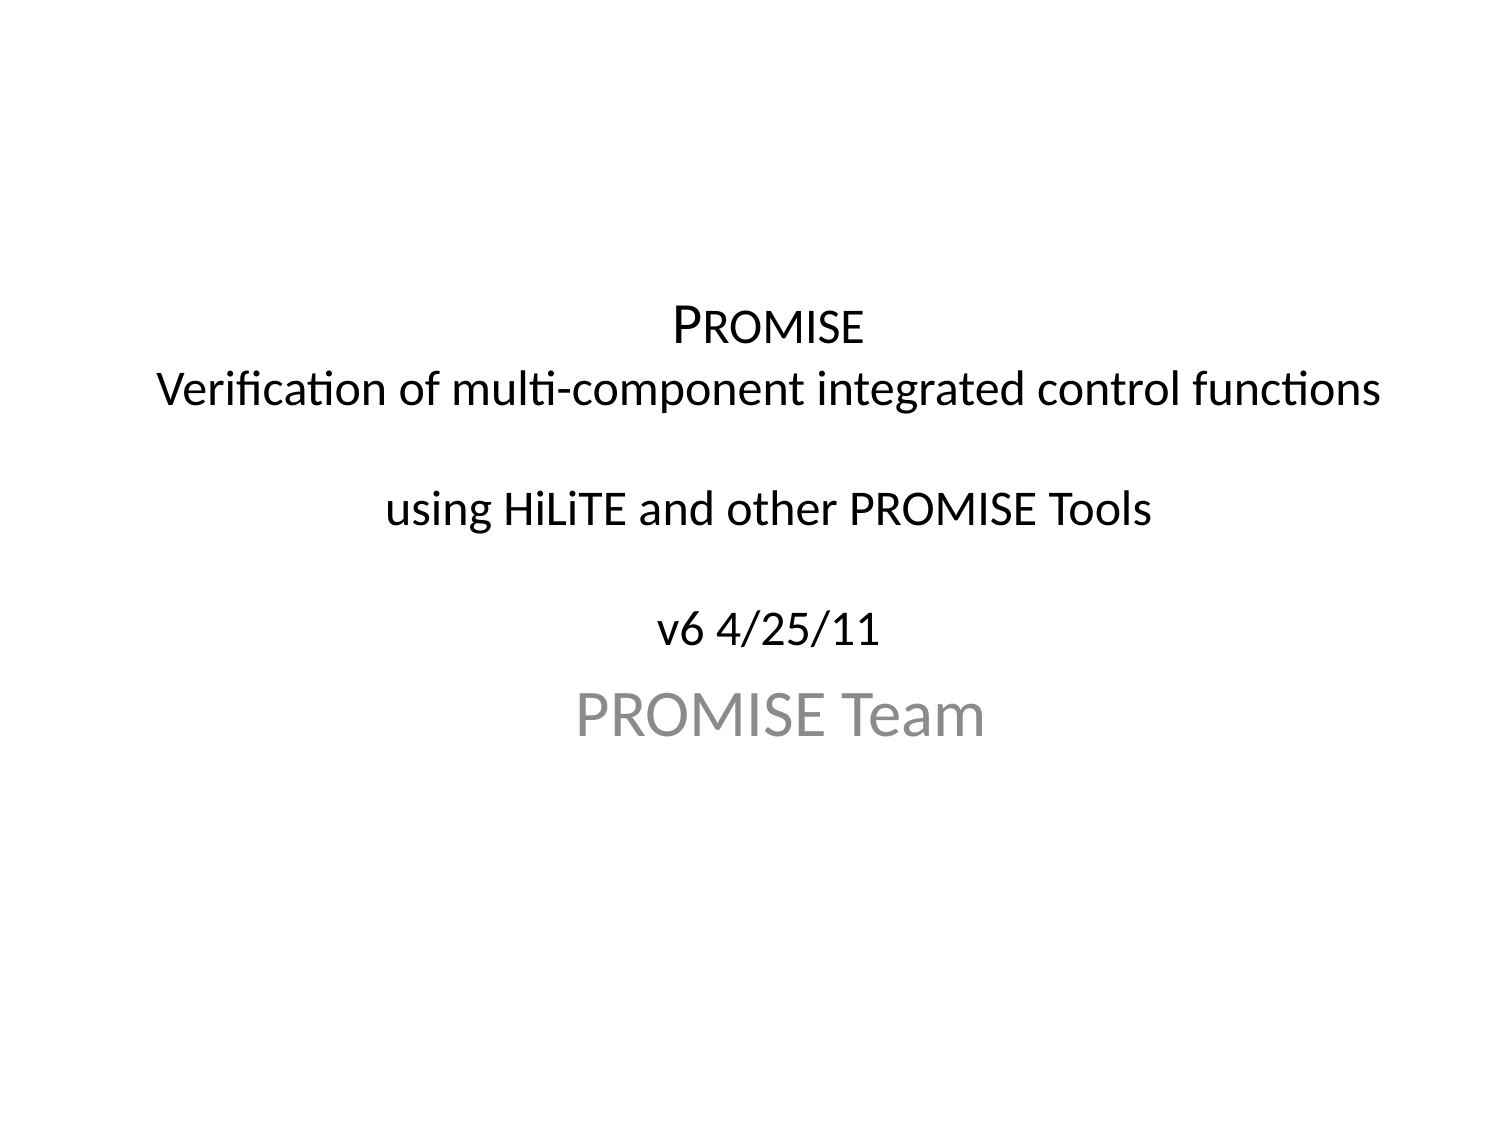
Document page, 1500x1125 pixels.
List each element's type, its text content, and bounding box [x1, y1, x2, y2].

subtitle PROMISE Team [162, 662, 1401, 951]
title PROMISE Verification of multi-component integrated control functions using HiLiTE and other PROMISE Tools v6 4/25/11 [87, 349, 1451, 592]
